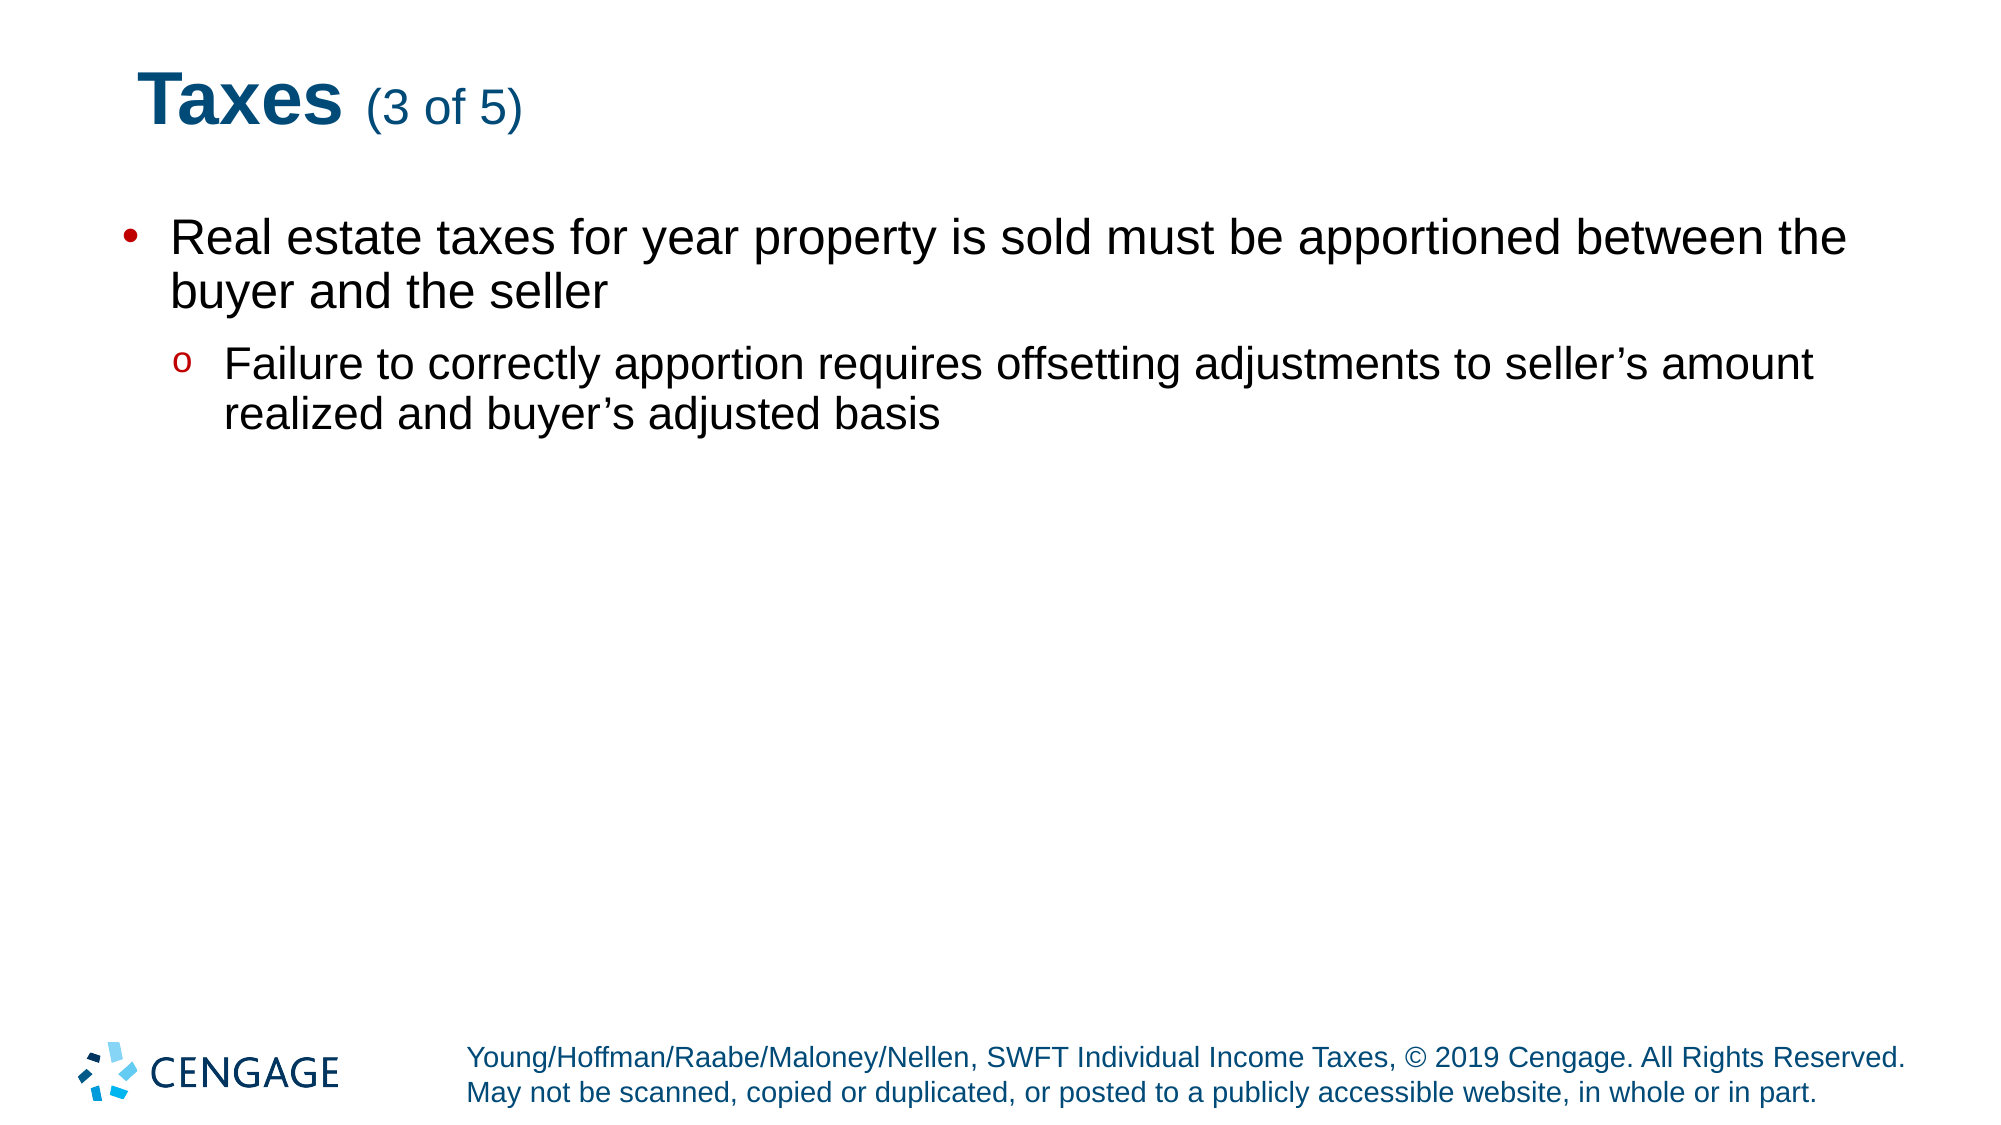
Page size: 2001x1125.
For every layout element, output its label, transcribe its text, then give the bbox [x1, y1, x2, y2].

picture [78, 1042, 338, 1101]
list Real estate taxes for year property is sold must be apportioned between the buyer and the seller Failure to correctly apportion requires offsetting adjustments to seller’s amount realized and buyer’s adjusted basis [121, 211, 1880, 452]
title Taxes (3 of 5) [137, 59, 1863, 171]
